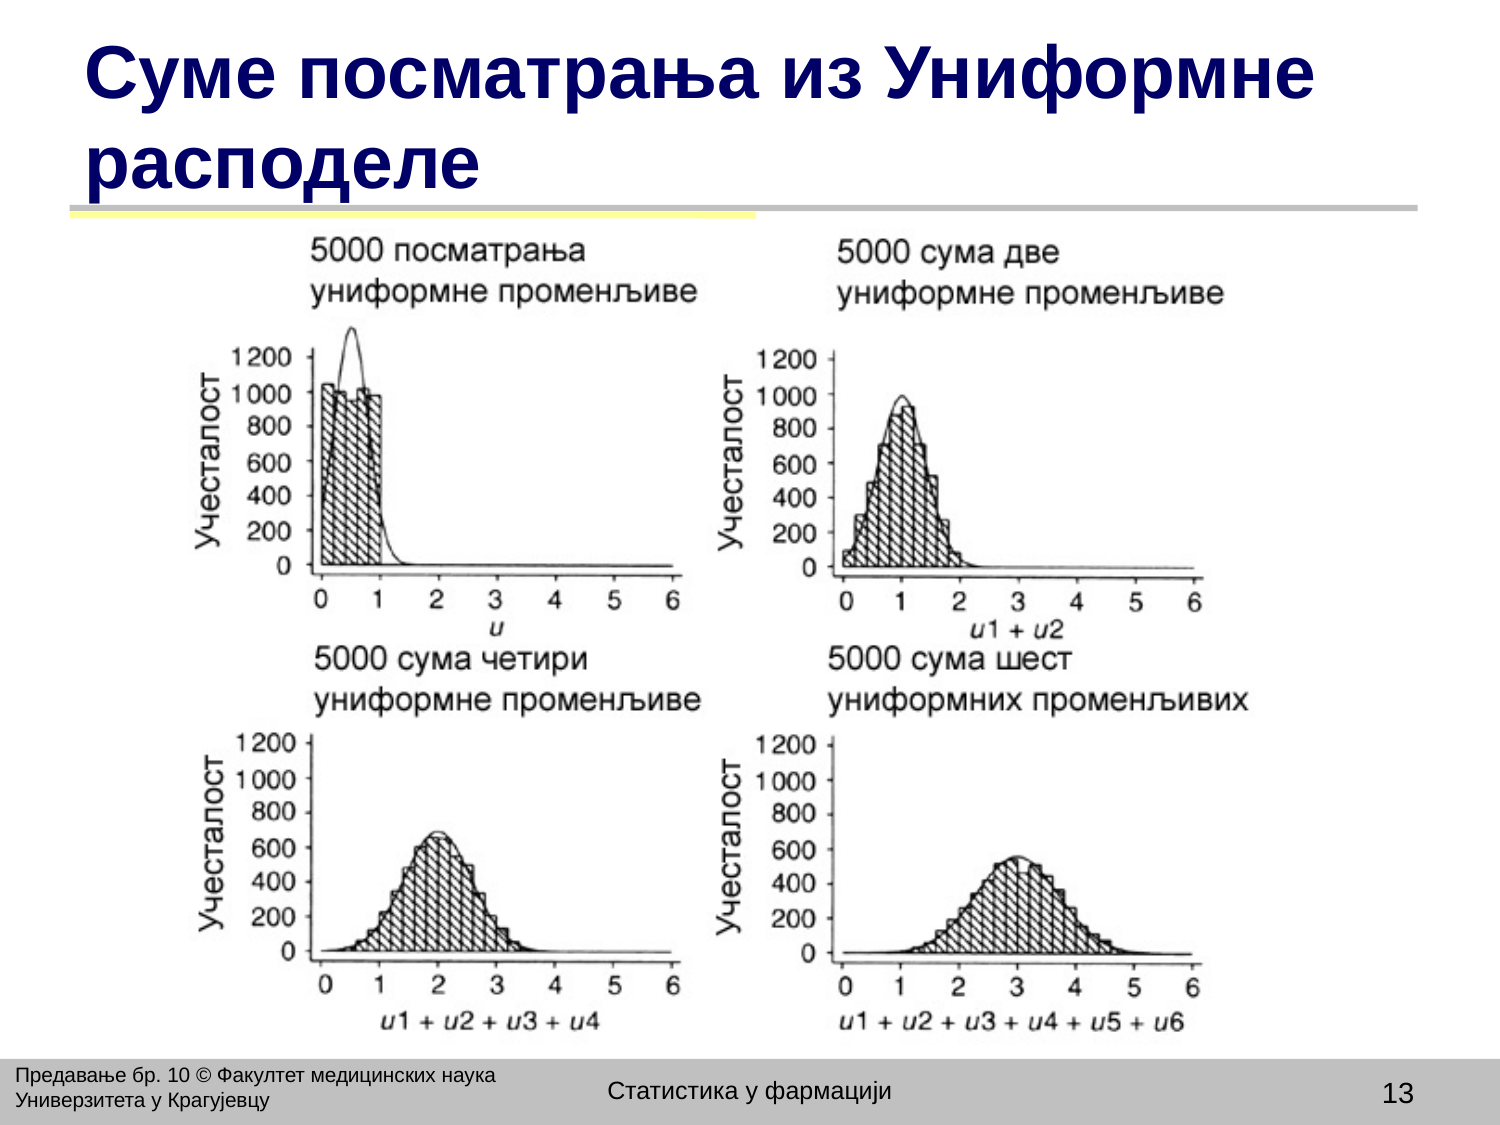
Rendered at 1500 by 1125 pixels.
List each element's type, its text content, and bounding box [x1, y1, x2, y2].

footer Статистика у фармацији [512, 1066, 988, 1125]
slide_number Предавање бр. 10 © Факултет медицинских наука Универзитета у Крагујевцу [0, 1053, 622, 1108]
slide_number 13 [1079, 1066, 1430, 1125]
picture [188, 228, 1258, 1045]
title Суме посматрања из Униформне расподеле [69, 19, 1426, 208]
